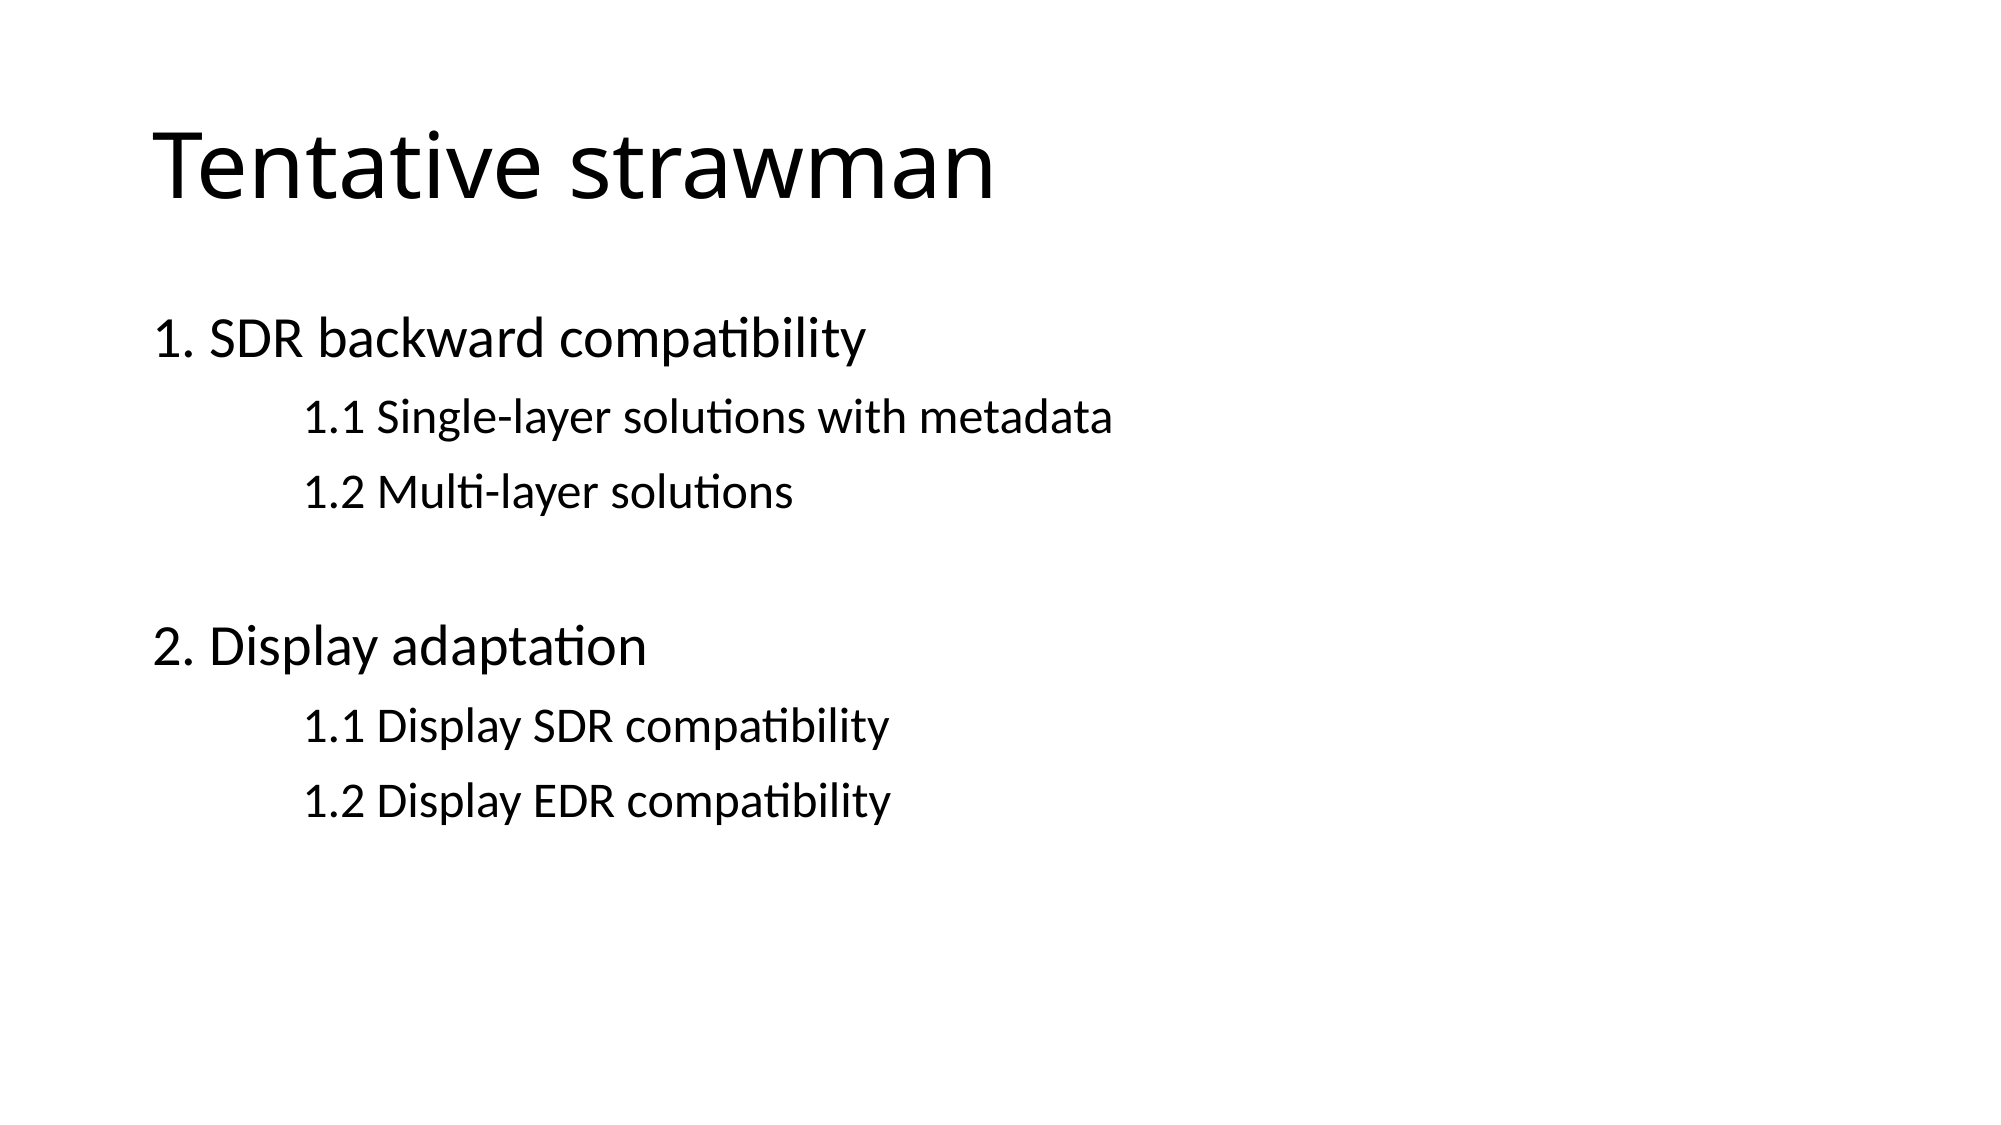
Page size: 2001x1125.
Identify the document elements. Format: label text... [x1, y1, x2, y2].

title Tentative strawman [137, 59, 1863, 278]
list 1. SDR backward compatibility 1.1 Single-layer solutions with metadata 1.2 Multi-layer solutions 2. Display adaptation 1.1 Display SDR compatibility 1.2 Display EDR compatibility [137, 299, 1863, 1014]
